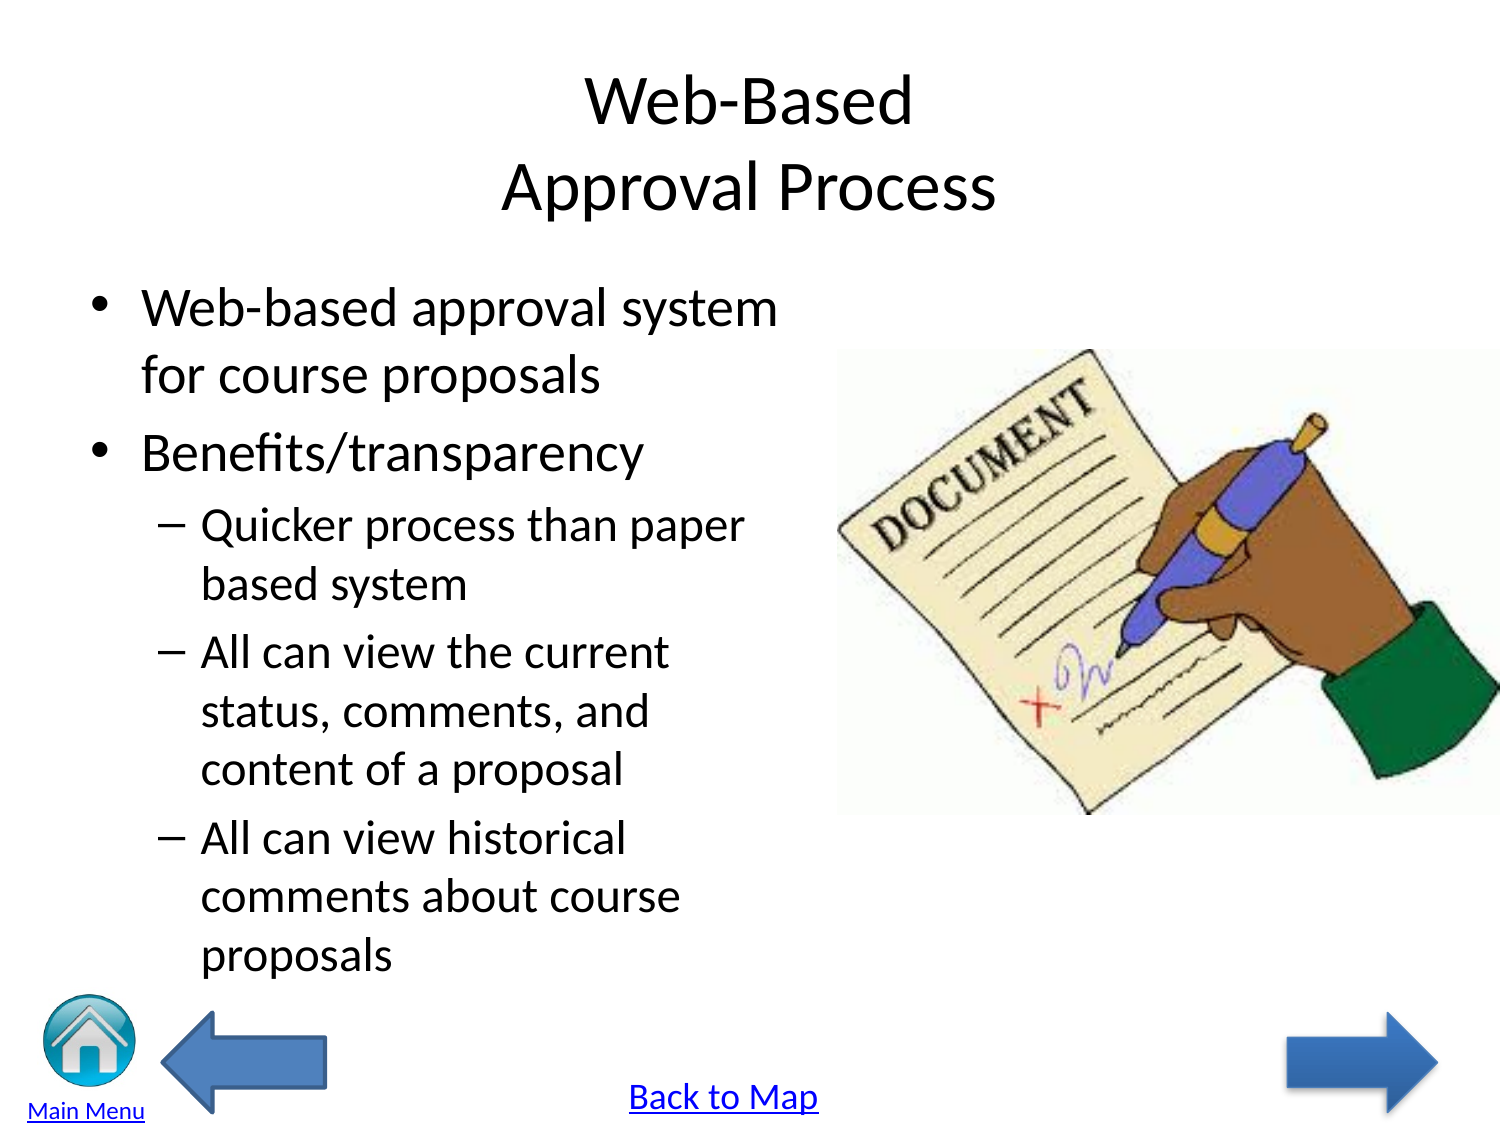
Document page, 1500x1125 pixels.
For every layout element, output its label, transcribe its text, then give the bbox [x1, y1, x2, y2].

list Web-based approval system for course proposals Benefits/transparency Quicker process than paper based system All can view the current status, comments, and content of a proposal All can view historical comments about course proposals [75, 262, 813, 1005]
title Web-Based Approval Process [75, 45, 1425, 233]
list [837, 349, 1500, 816]
picture [37, 987, 141, 1091]
text_box Back to Map [613, 1064, 834, 1125]
